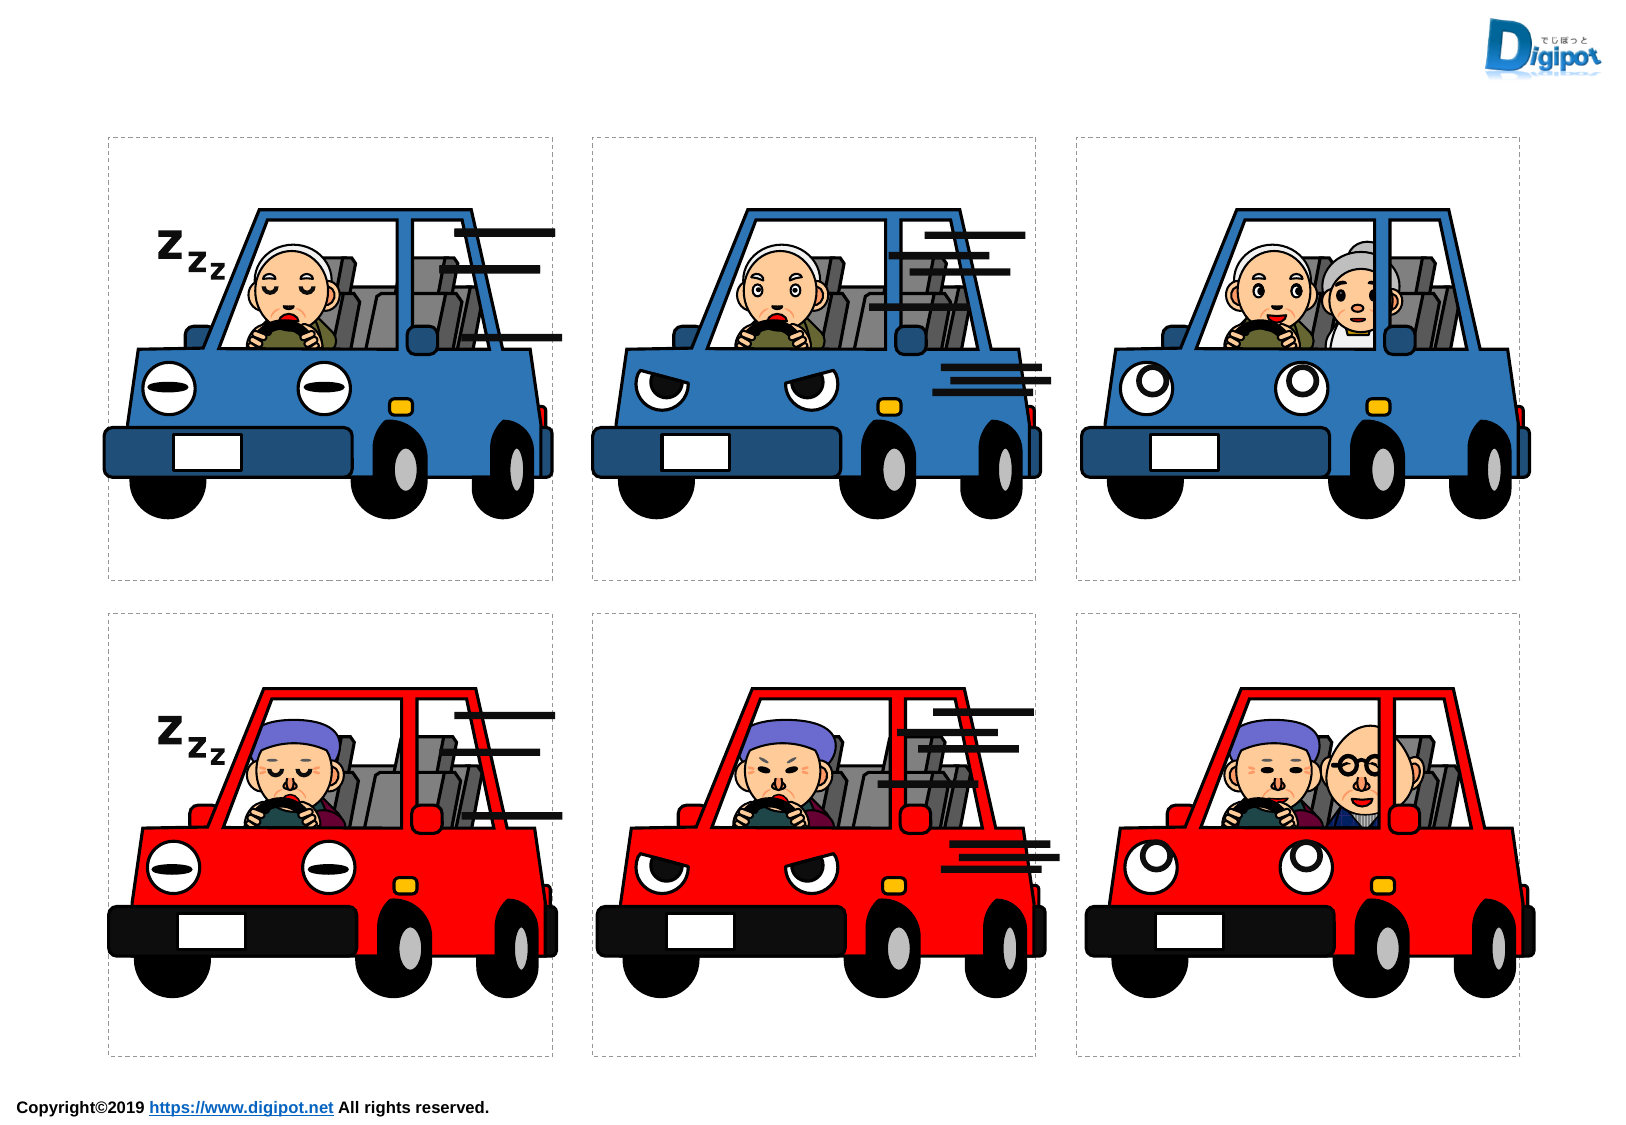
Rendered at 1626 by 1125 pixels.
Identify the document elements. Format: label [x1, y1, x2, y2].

text_box [1081, 209, 1530, 518]
text_box [597, 688, 1060, 997]
text_box [108, 688, 563, 997]
text_box [592, 209, 1052, 518]
text_box [104, 209, 563, 518]
picture [1485, 18, 1602, 82]
text_box [1086, 688, 1535, 997]
